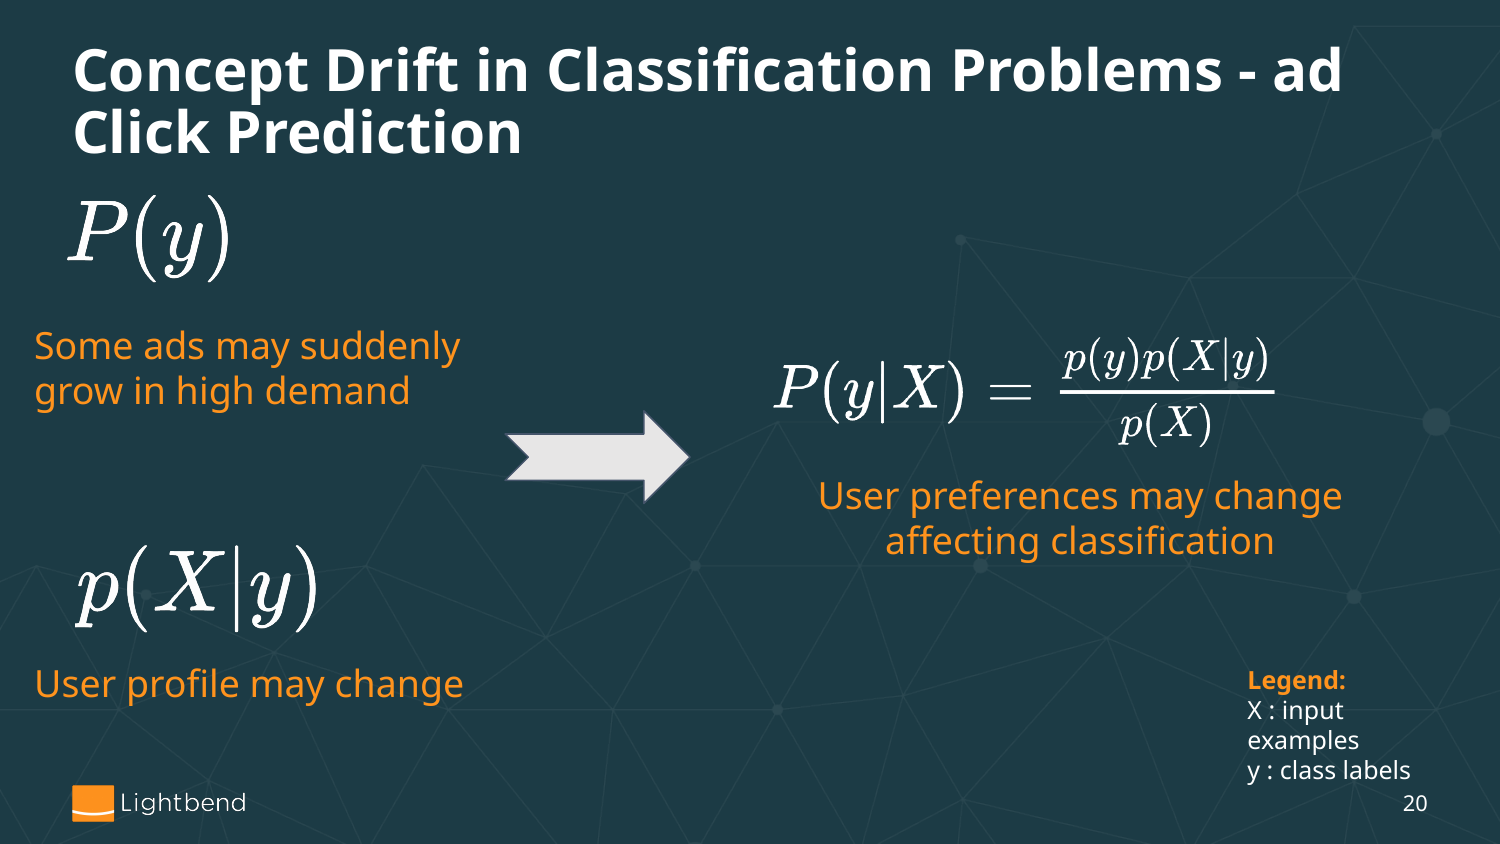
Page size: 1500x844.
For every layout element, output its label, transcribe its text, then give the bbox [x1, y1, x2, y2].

picture [74, 537, 331, 642]
title Concept Drift in Classification Problems - ad Click Prediction [72, 54, 1428, 153]
text_box [505, 410, 691, 504]
text_box User profile may change [19, 644, 530, 728]
text_box Legend: X : input examples y : class labels [1232, 649, 1470, 777]
picture [62, 187, 239, 292]
picture [771, 331, 1283, 453]
text_box User preferences may change affecting classification [747, 457, 1414, 585]
picture [72, 785, 245, 822]
slide_number ‹#› [1090, 782, 1428, 827]
text_box Some ads may suddenly grow in high demand [19, 307, 515, 427]
